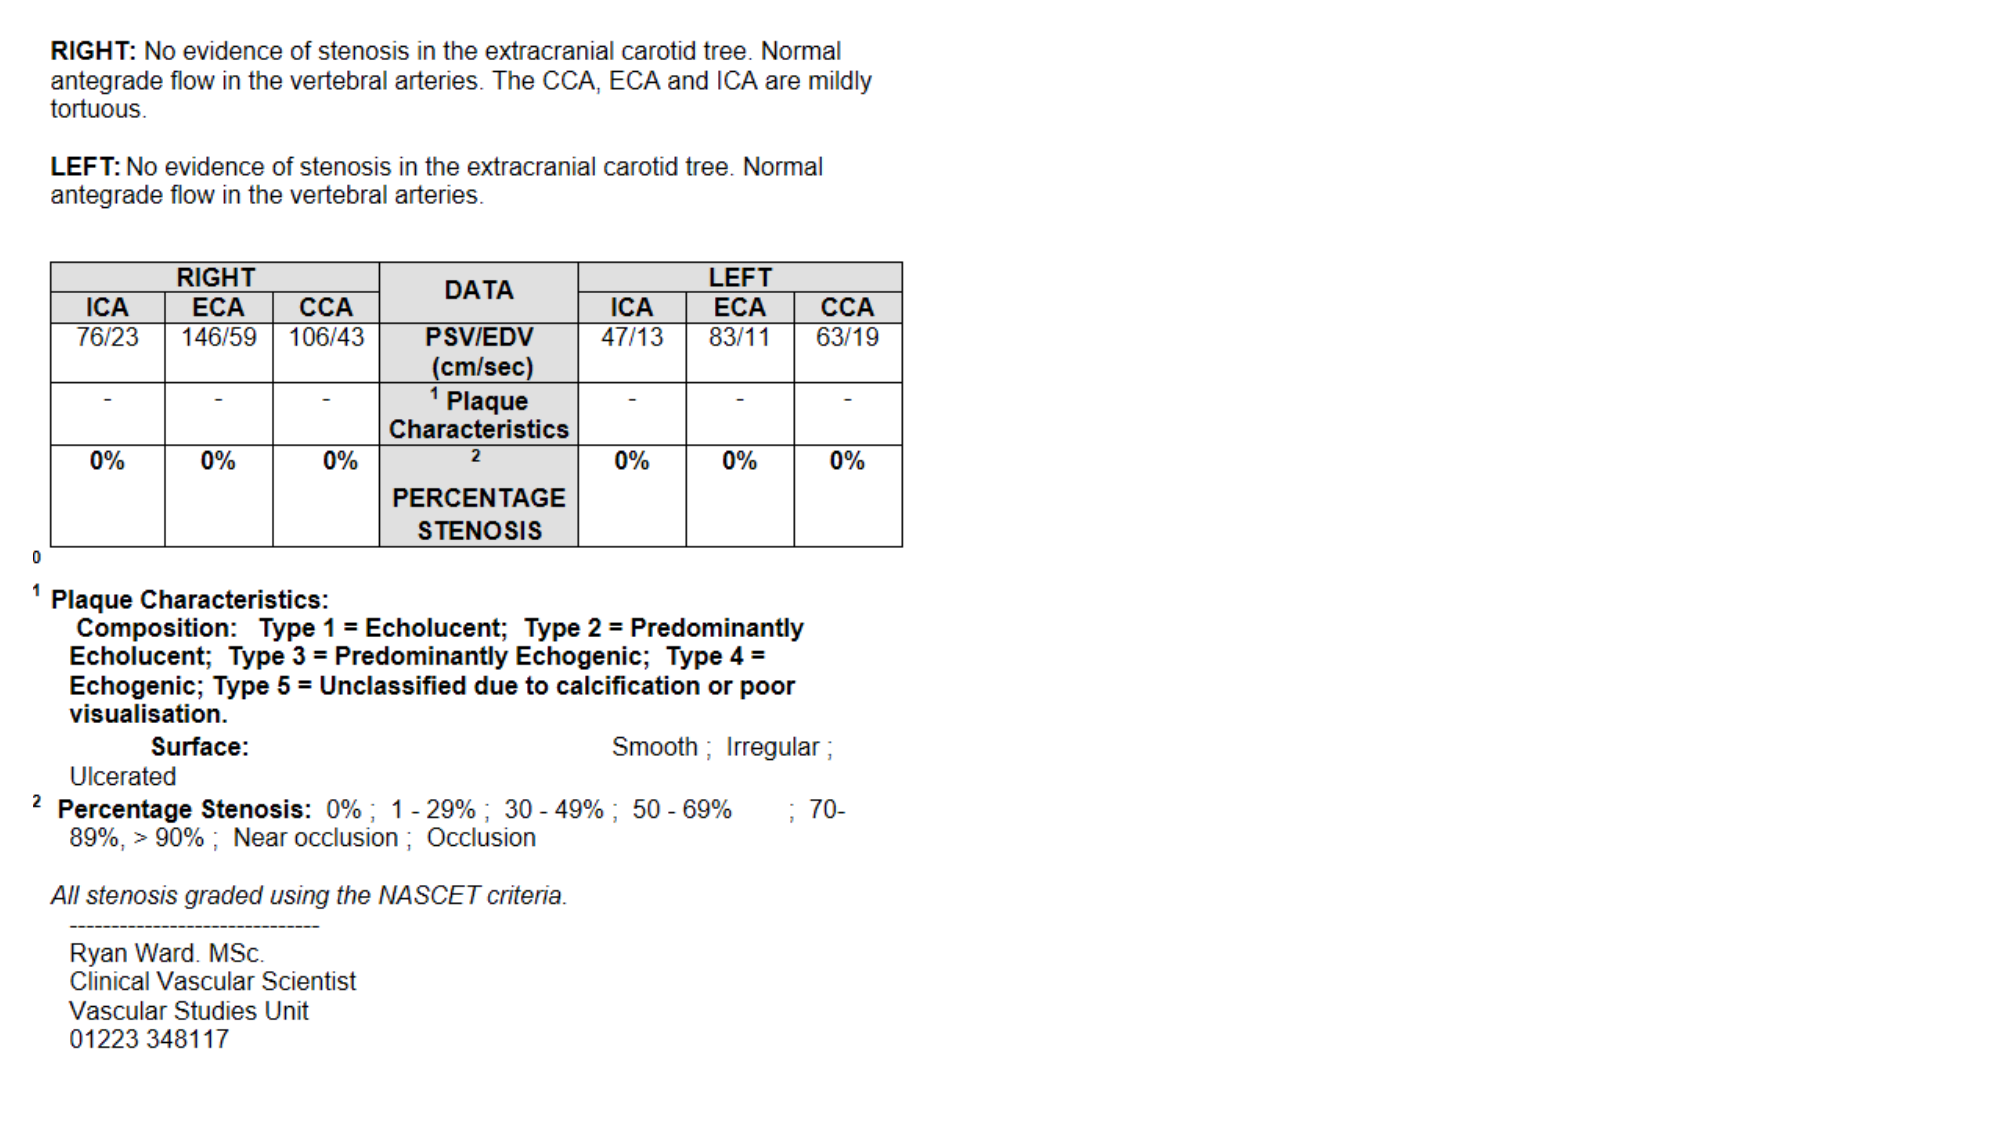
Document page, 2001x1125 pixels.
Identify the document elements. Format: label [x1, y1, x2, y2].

picture [33, 35, 930, 1067]
